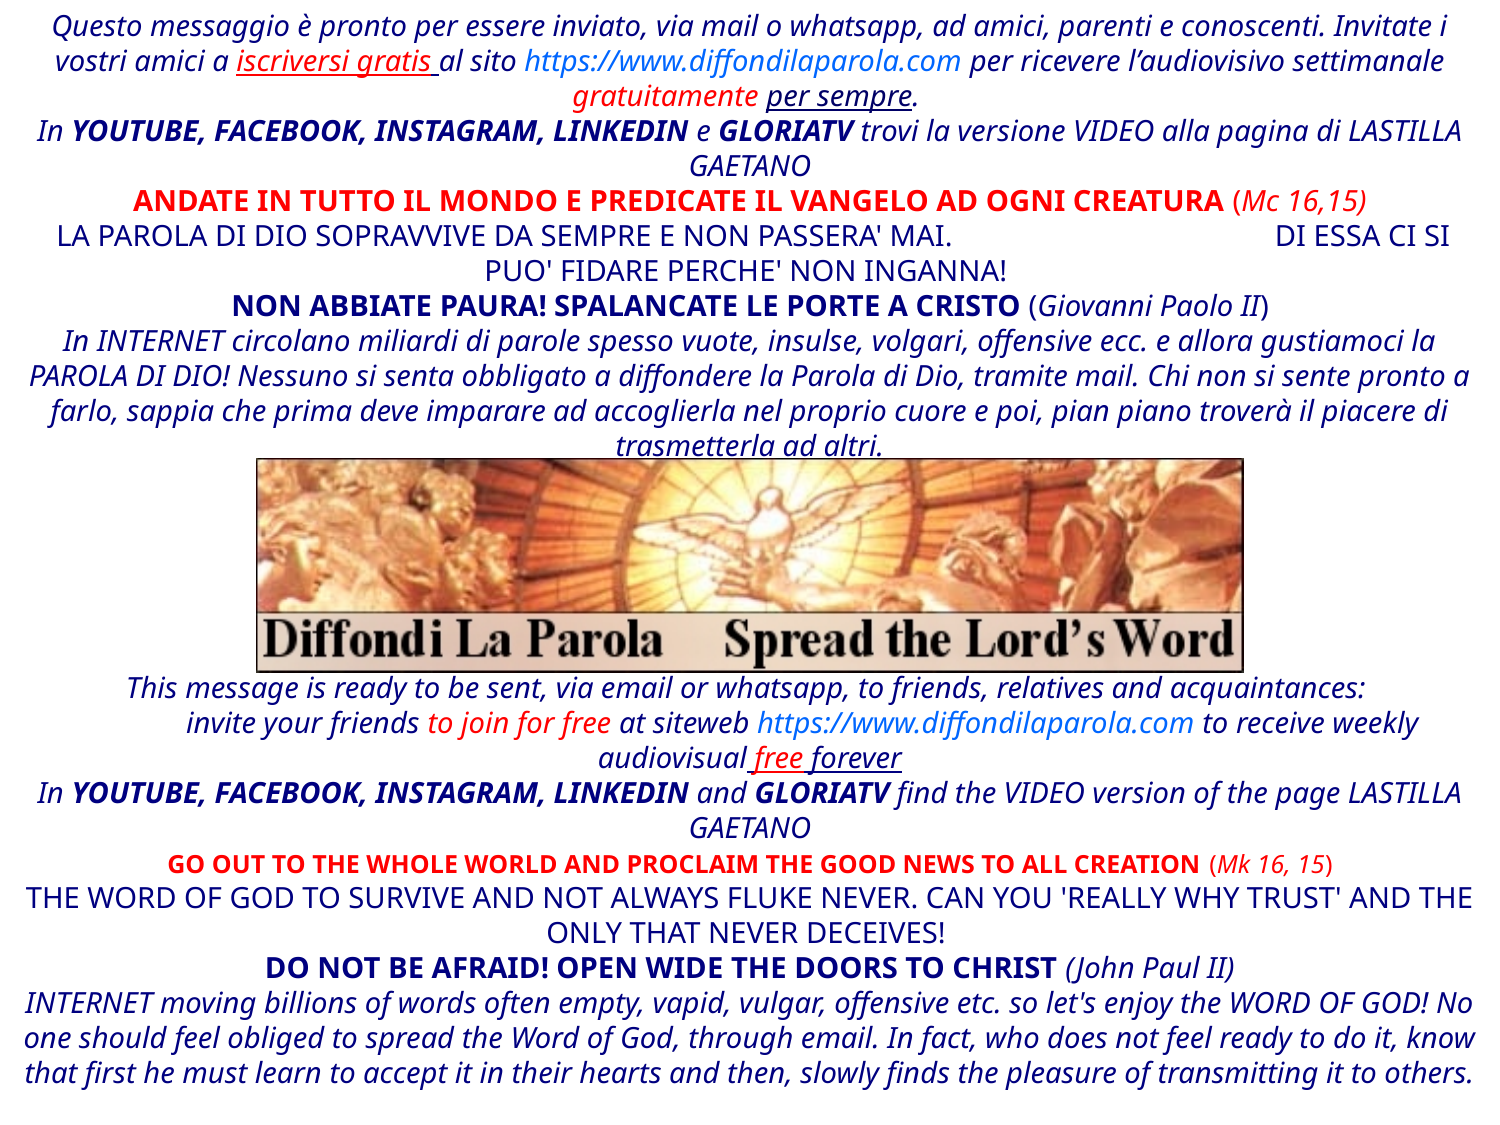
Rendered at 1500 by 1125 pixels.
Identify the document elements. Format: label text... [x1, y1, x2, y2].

text_box This message is ready to be sent, via email or whatsapp, to friends, relatives and acquaintances: invite your friends to join for free at siteweb https://www.diffondilaparola.com to receive weekly audiovisual free forever In YOUTUBE, FACEBOOK, INSTAGRAM, LINKEDIN and GLORIATV find the VIDEO version of the page LASTILLA GAETANO GO OUT TO THE WHOLE WORLD AND PROCLAIM THE GOOD NEWS TO ALL CREATION (Mk 16, 15) THE WORD OF GOD TO SURVIVE AND NOT ALWAYS FLUKE NEVER. CAN YOU 'REALLY WHY TRUST' AND THE ONLY THAT NEVER DECEIVES! DO NOT BE AFRAID! OPEN WIDE THE DOORS TO CHRIST (John Paul II) INTERNET moving billions of words often empty, vapid, vulgar, offensive etc. so let's enjoy the WORD OF GOD! No one should feel obliged to spread the Word of God, through email. In fact, who does not feel ready to do it, know that first he must learn to accept it in their hearts and then, slowly finds the pleasure of transmitting it to others. [0, 662, 1500, 1097]
text_box Questo messaggio è pronto per essere inviato, via mail o whatsapp, ad amici, parenti e conoscenti. Invitate i vostri amici a iscriversi gratis al sito https://www.diffondilaparola.com per ricevere l’audiovisivo settimanale gratuitamente per sempre. In YOUTUBE, FACEBOOK, INSTAGRAM, LINKEDIN e GLORIATV trovi la versione VIDEO alla pagina di LASTILLA GAETANO ANDATE IN TUTTO IL MONDO E PREDICATE IL VANGELO AD OGNI CREATURA (Mc 16,15) LA PAROLA DI DIO SOPRAVVIVE DA SEMPRE E NON PASSERA' MAI. DI ESSA CI SI PUO' FIDARE PERCHE' NON INGANNA! NON ABBIATE PAURA! SPALANCATE LE PORTE A CRISTO (Giovanni Paolo II) In INTERNET circolano miliardi di parole spesso vuote, insulse, volgari, offensive ecc. e allora gustiamoci la PAROLA DI DIO! Nessuno si senta obbligato a diffondere la Parola di Dio, tramite mail. Chi non si sente pronto a farlo, sappia che prima deve imparare ad accoglierla nel proprio cuore e poi, pian piano troverà il piacere di trasmetterla ad altri. [0, 0, 1500, 470]
picture [256, 458, 1244, 673]
